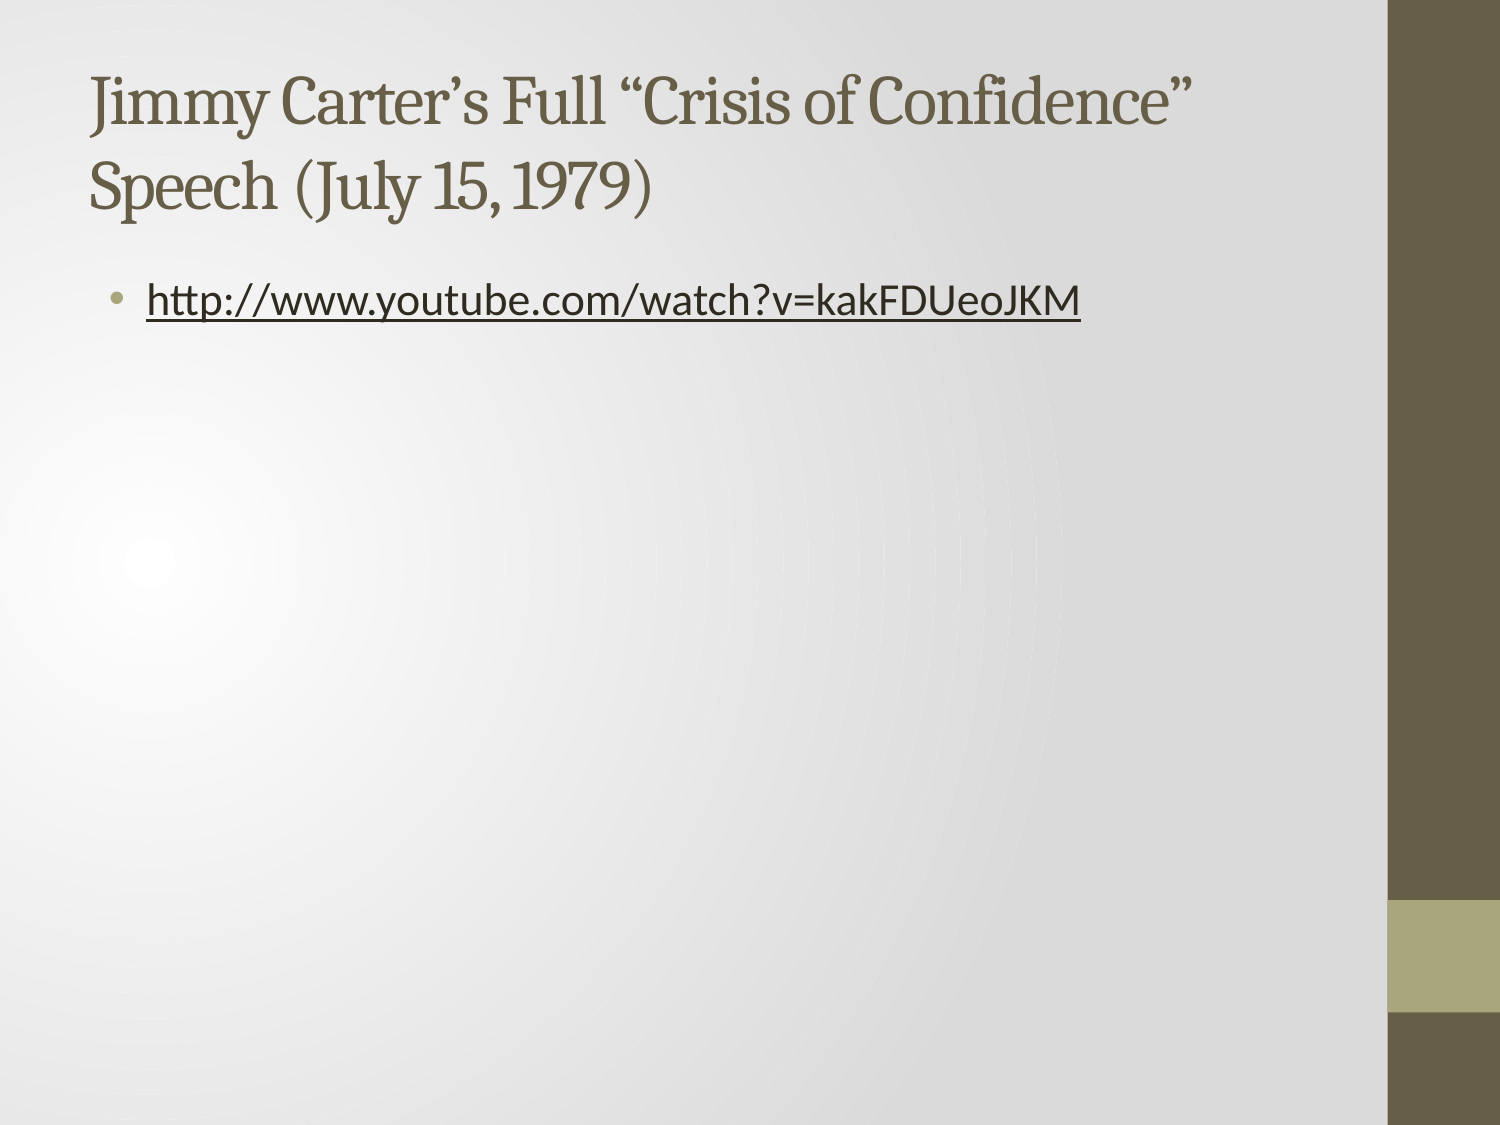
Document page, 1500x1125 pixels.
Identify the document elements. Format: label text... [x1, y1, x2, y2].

title Jimmy Carter’s Full “Crisis of Confidence” Speech (July 15, 1979) [75, 45, 1325, 233]
list http://www.youtube.com/watch?v=kakFDUeoJKM [75, 262, 1325, 1050]
